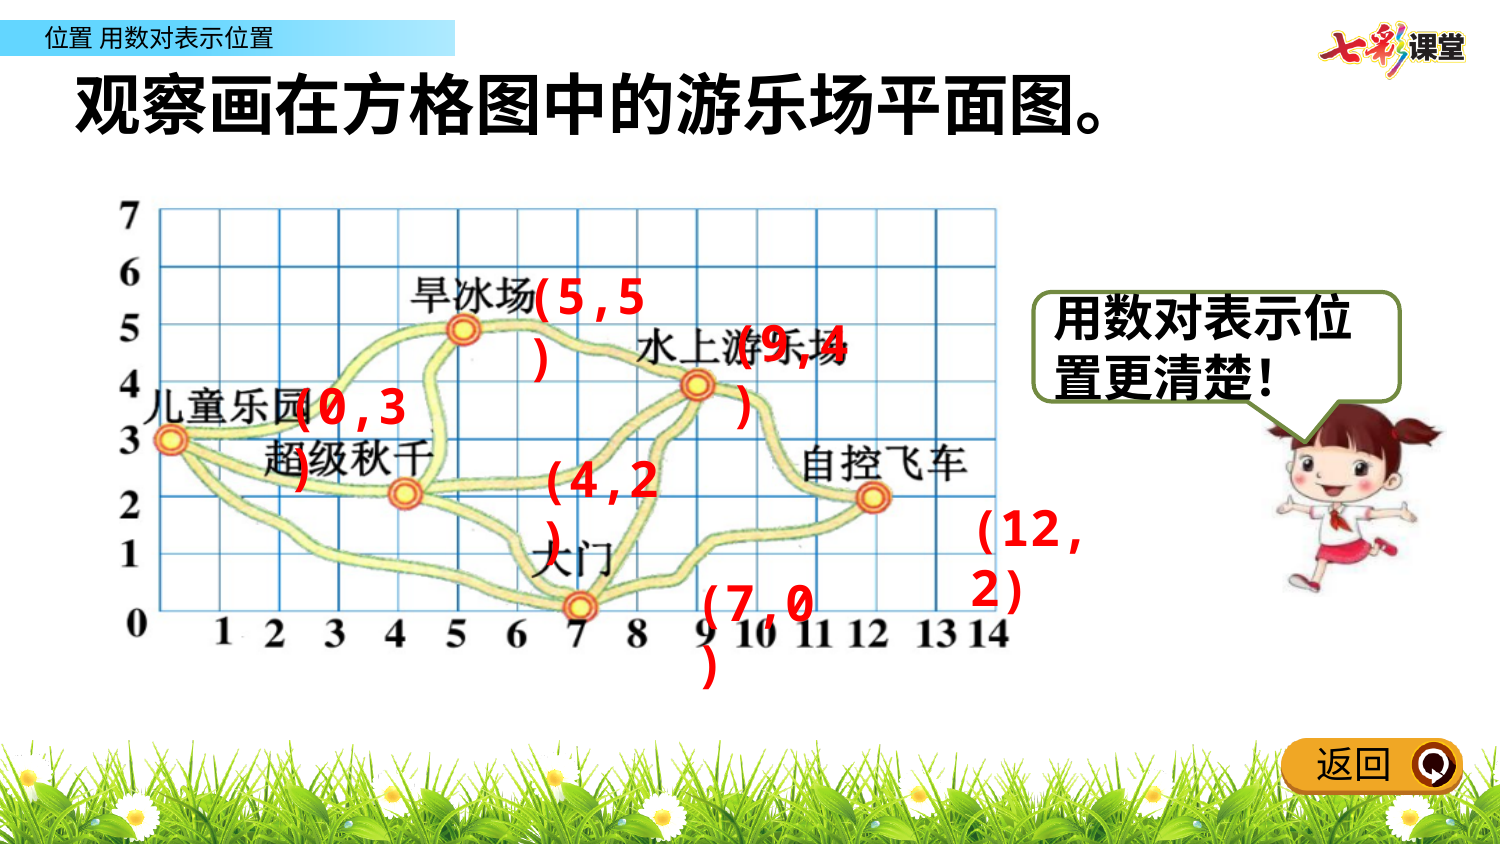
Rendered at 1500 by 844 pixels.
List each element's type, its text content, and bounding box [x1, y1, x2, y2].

text_box 观察画在方格图中的游乐场平面图。 [60, 55, 1158, 151]
picture [100, 185, 1053, 666]
picture [1261, 397, 1448, 597]
picture [0, 740, 1500, 844]
picture [1316, 20, 1468, 80]
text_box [1281, 733, 1464, 795]
text_box 用数对表示位置更清楚！ [1058, 289, 1402, 411]
text_box (12,2) [1058, 489, 1112, 625]
text_box (7,0) [680, 675, 837, 699]
